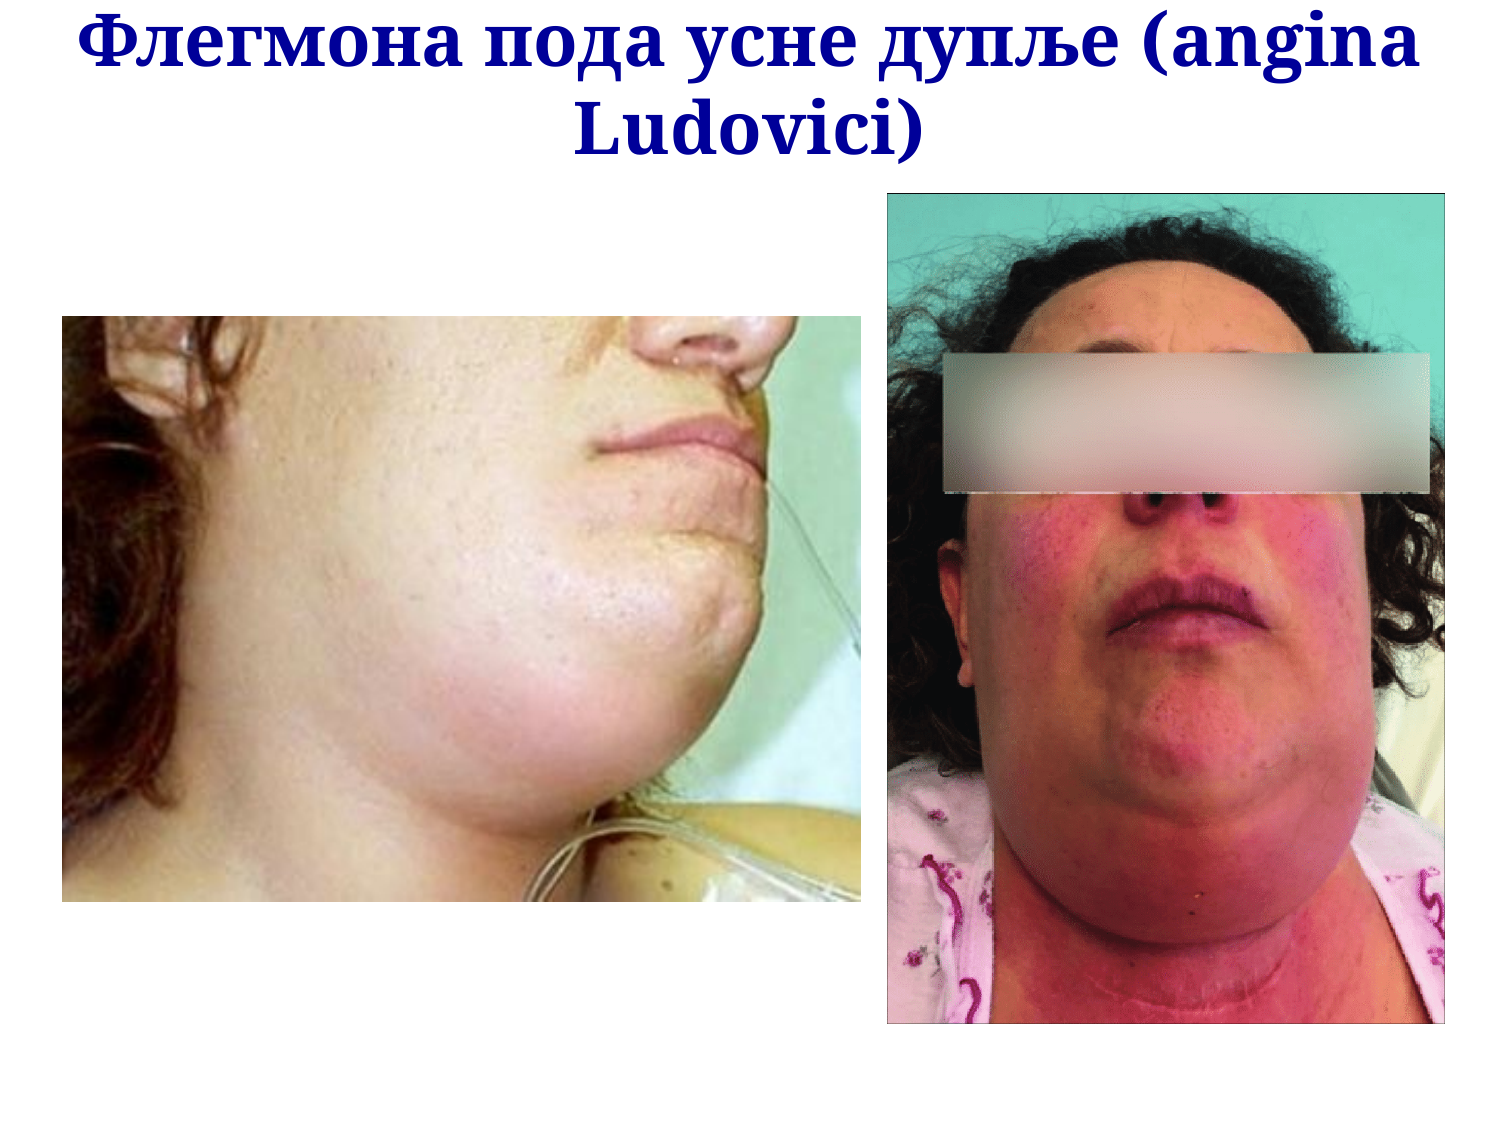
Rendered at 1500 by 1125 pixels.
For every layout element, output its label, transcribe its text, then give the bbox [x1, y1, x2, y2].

picture [62, 316, 862, 902]
picture [887, 193, 1446, 1025]
text_box Флегмона пода усне дупље (angina Ludovici) [0, 12, 1500, 151]
